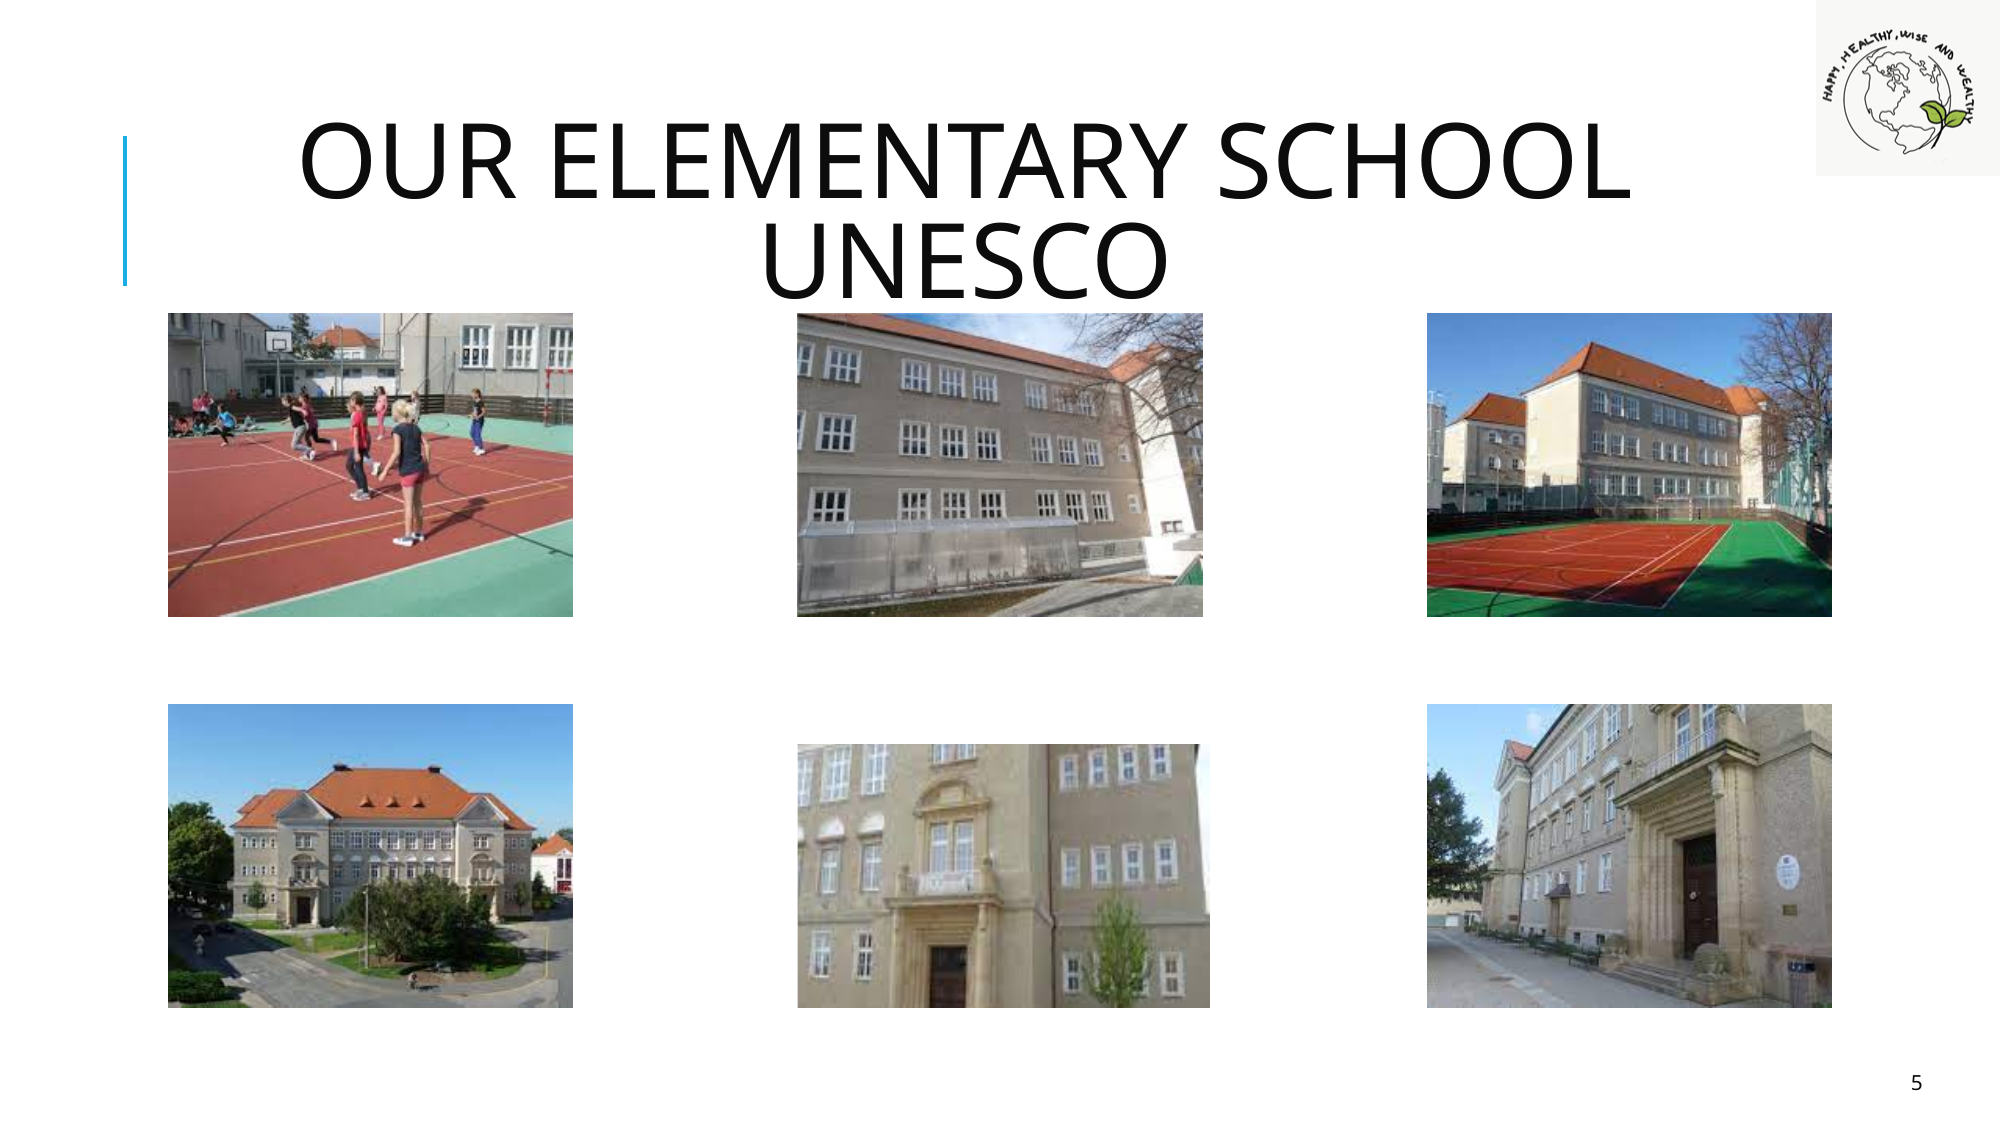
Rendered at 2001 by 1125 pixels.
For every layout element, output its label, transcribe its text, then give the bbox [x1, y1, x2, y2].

picture [797, 312, 1203, 617]
picture [797, 744, 1267, 1008]
picture [1427, 704, 1833, 1008]
picture [1427, 312, 1833, 617]
title OUR ELEMENTARY SCHOOL UNESCO [168, 96, 1763, 342]
picture [167, 312, 573, 617]
slide_number ‹#› [1777, 1061, 1938, 1107]
picture [1815, 0, 2000, 177]
picture [167, 704, 573, 1008]
